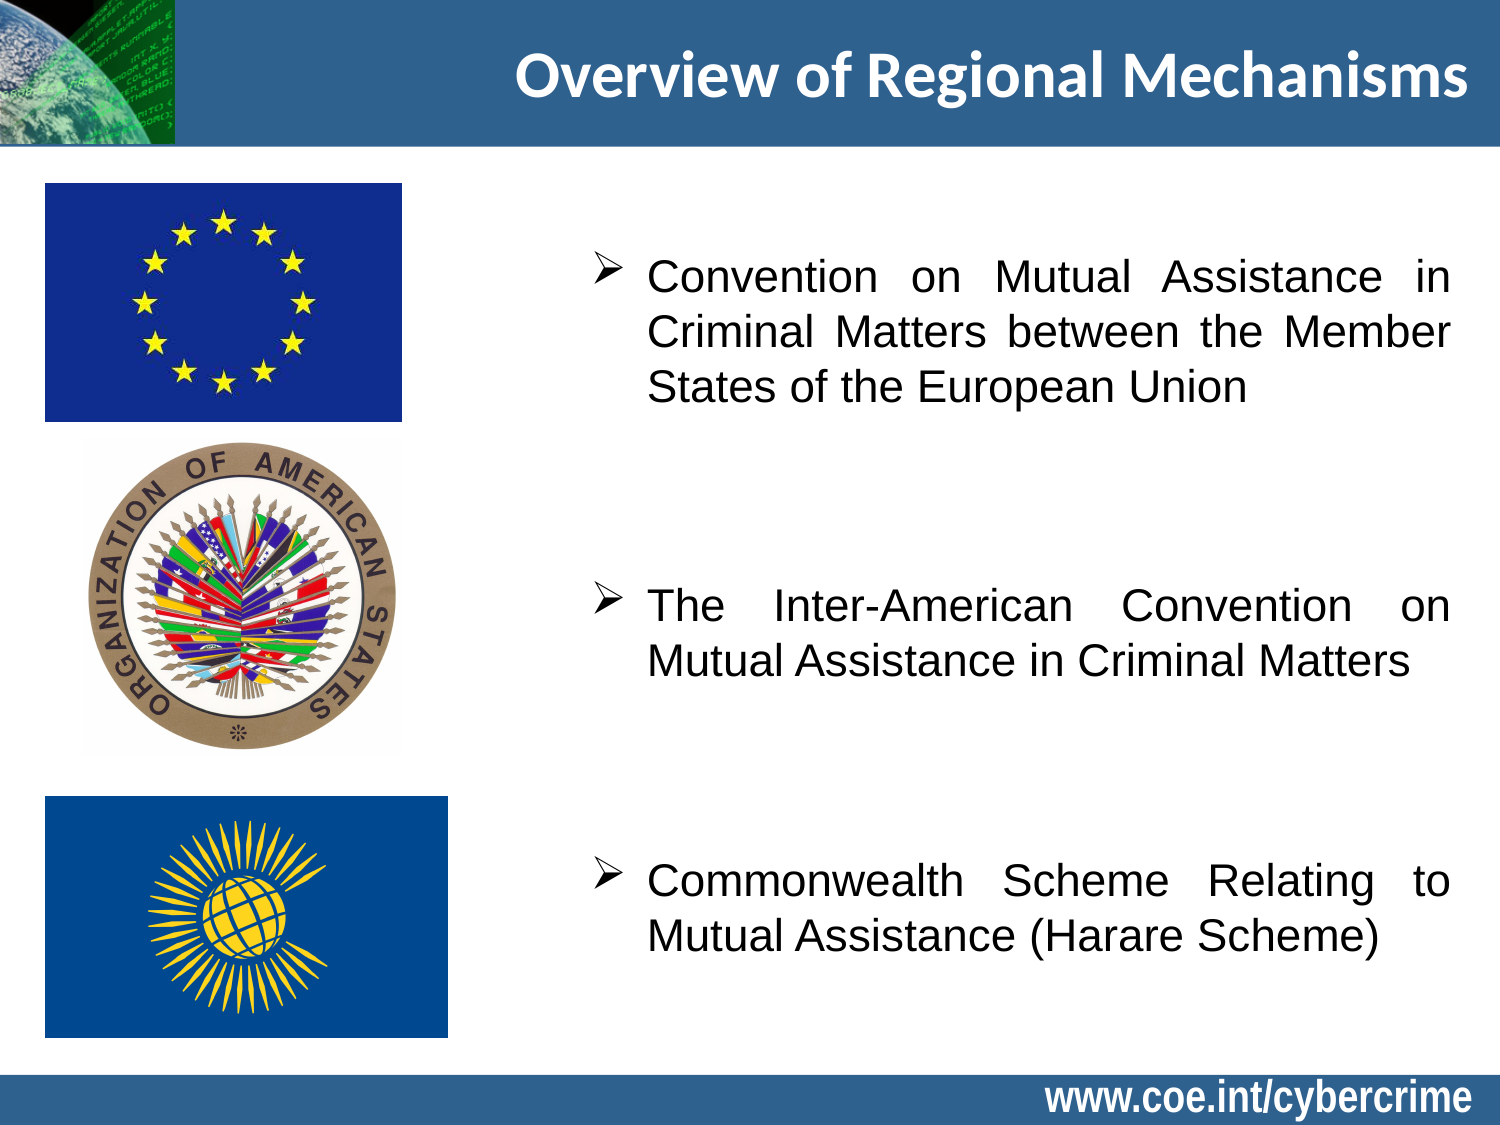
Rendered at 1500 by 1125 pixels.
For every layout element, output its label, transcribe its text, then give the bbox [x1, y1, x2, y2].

picture [82, 437, 403, 755]
text_box [0, 1073, 1030, 1125]
picture [45, 183, 402, 422]
picture [45, 796, 448, 1039]
text_box Convention on Mutual Assistance in Criminal Matters between the Member States of the European Union The Inter-American Convention on Mutual Assistance in Criminal Matters Commonwealth Scheme Relating to Mutual Assistance (Harare Scheme) [575, 238, 1467, 1079]
picture [0, 0, 175, 144]
text_box Overview of Regional Mechanisms [177, 0, 1500, 149]
text_box www.coe.int/cybercrime [1030, 1059, 1500, 1125]
